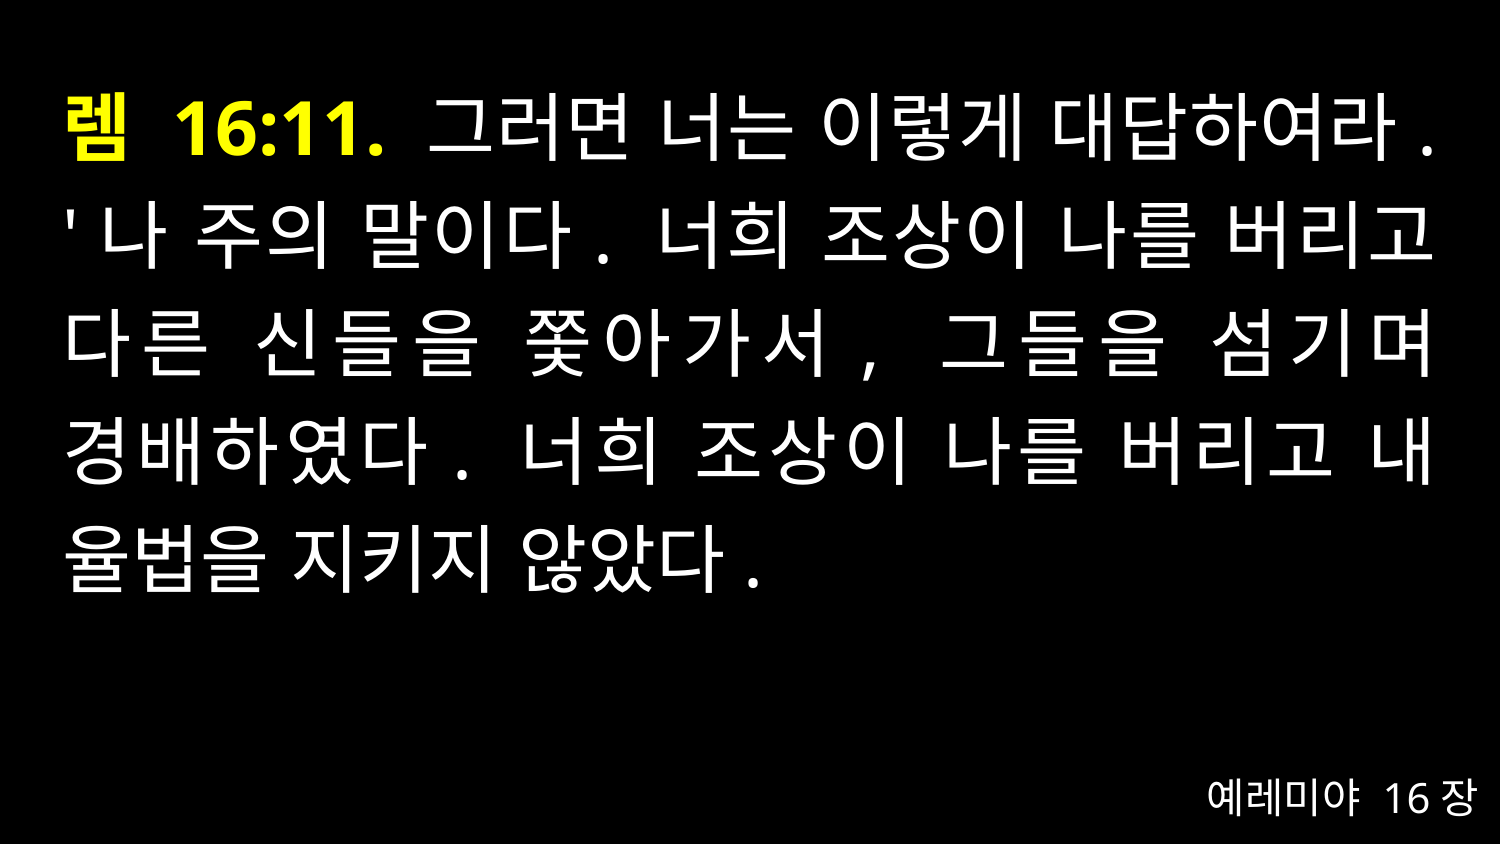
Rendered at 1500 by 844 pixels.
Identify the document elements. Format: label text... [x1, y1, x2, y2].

title 렘 16:11. 그러면 너는 이렇게 대답하여라. '나 주의 말이다. 너희 조상이 나를 버리고 다른 신들을 쫓아가서, 그들을 섬기며 경배하였다. 너희 조상이 나를 버리고 내 율법을 지키지 않았다. [0, 0, 1500, 844]
subtitle 예레미야 16장 [916, 770, 1500, 844]
